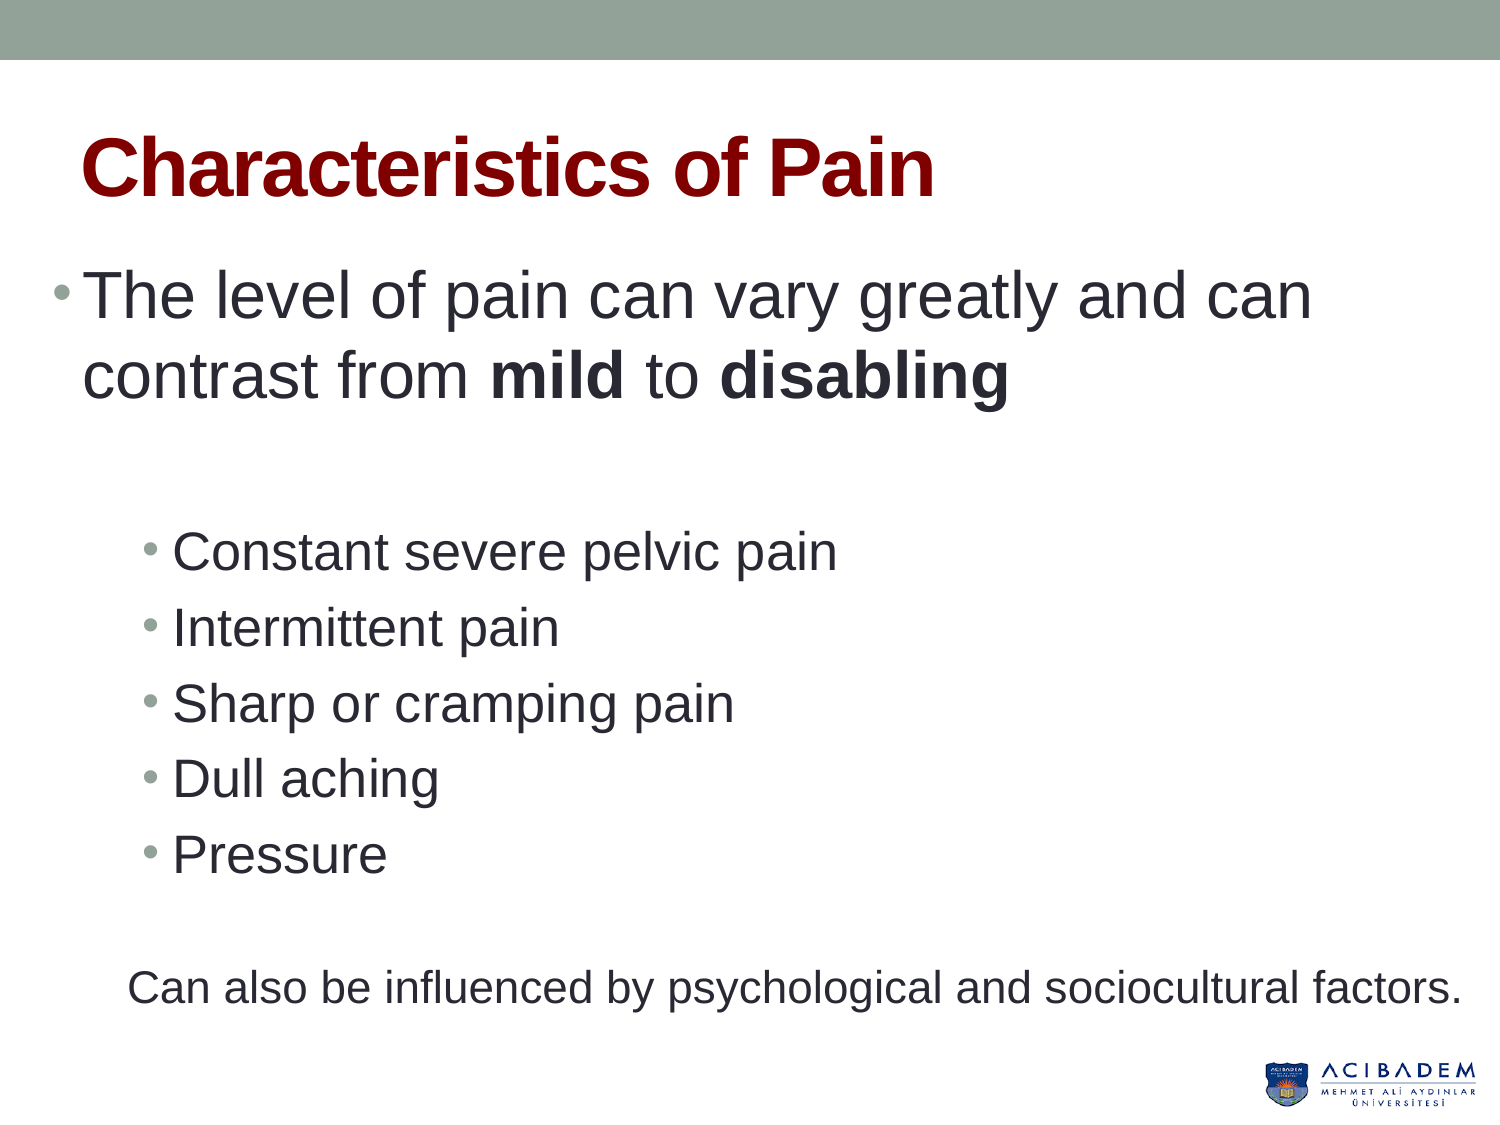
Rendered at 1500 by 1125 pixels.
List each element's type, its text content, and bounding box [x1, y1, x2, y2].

list The level of pain can vary greatly and can contrast from mild to disabling Constant severe pelvic pain Intermittent pain Sharp or cramping pain Dull aching Pressure Can also be influenced by psychological and sociocultural factors. [37, 244, 1500, 1106]
title Characteristics of Pain [65, 81, 1416, 244]
picture [1247, 1037, 1500, 1125]
